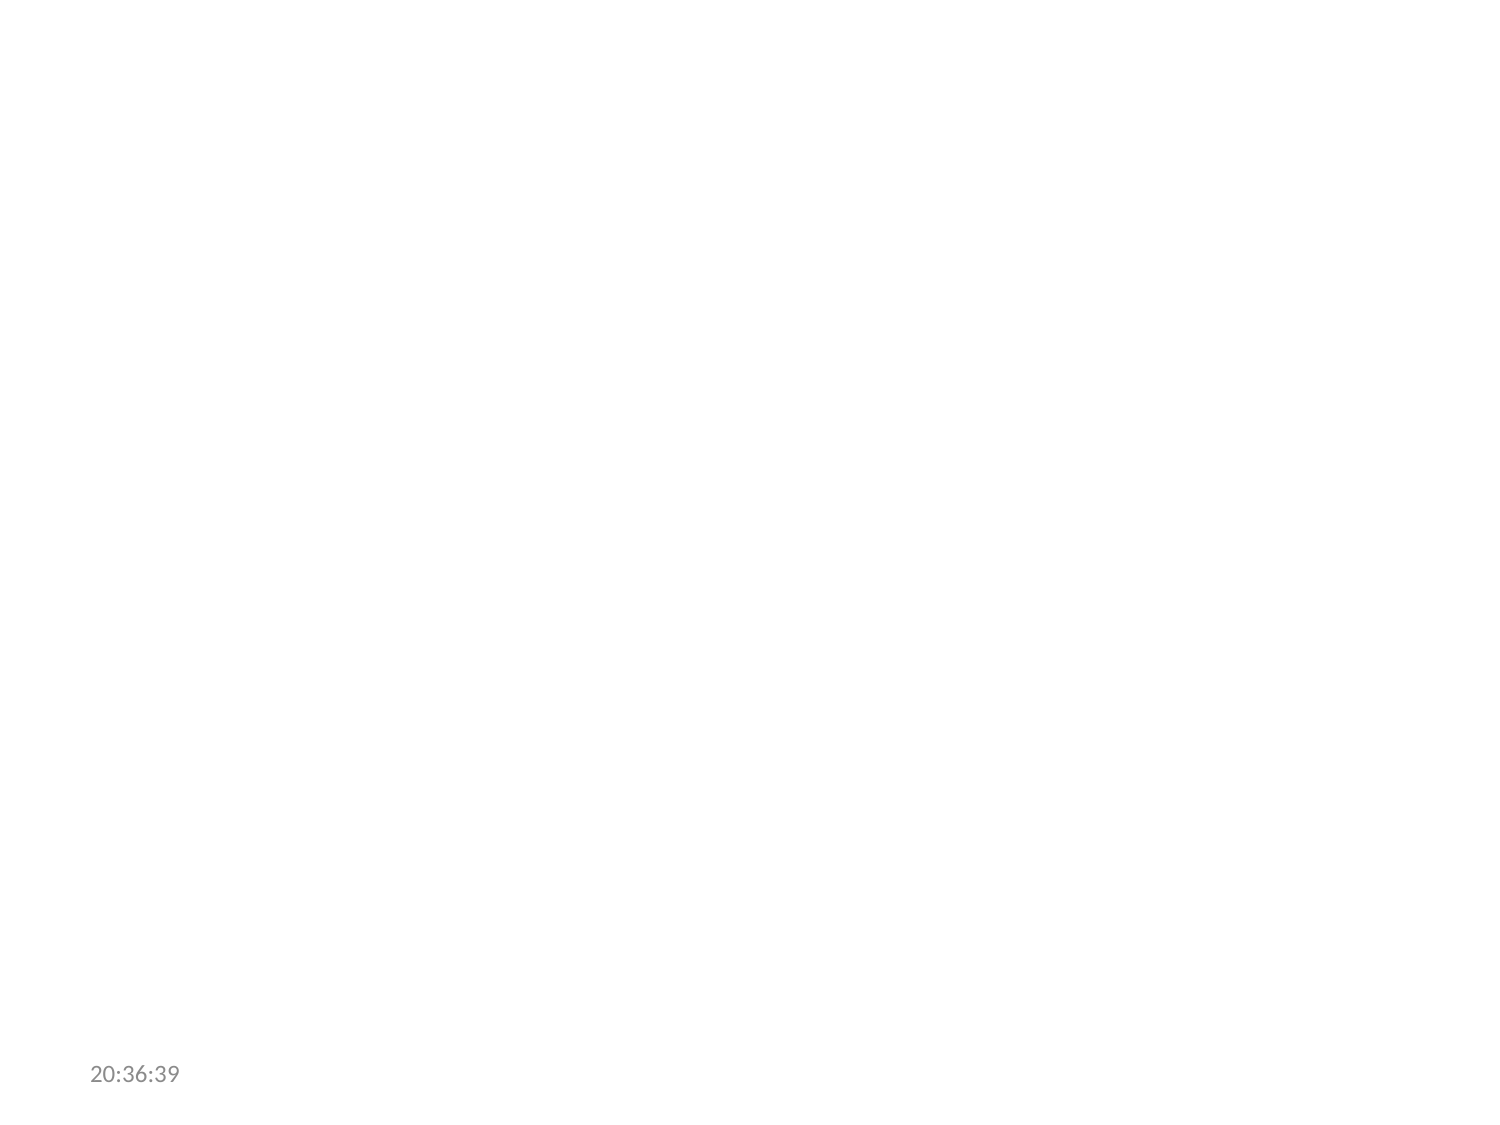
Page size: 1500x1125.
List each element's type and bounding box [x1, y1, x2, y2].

slide_number [75, 1042, 425, 1103]
